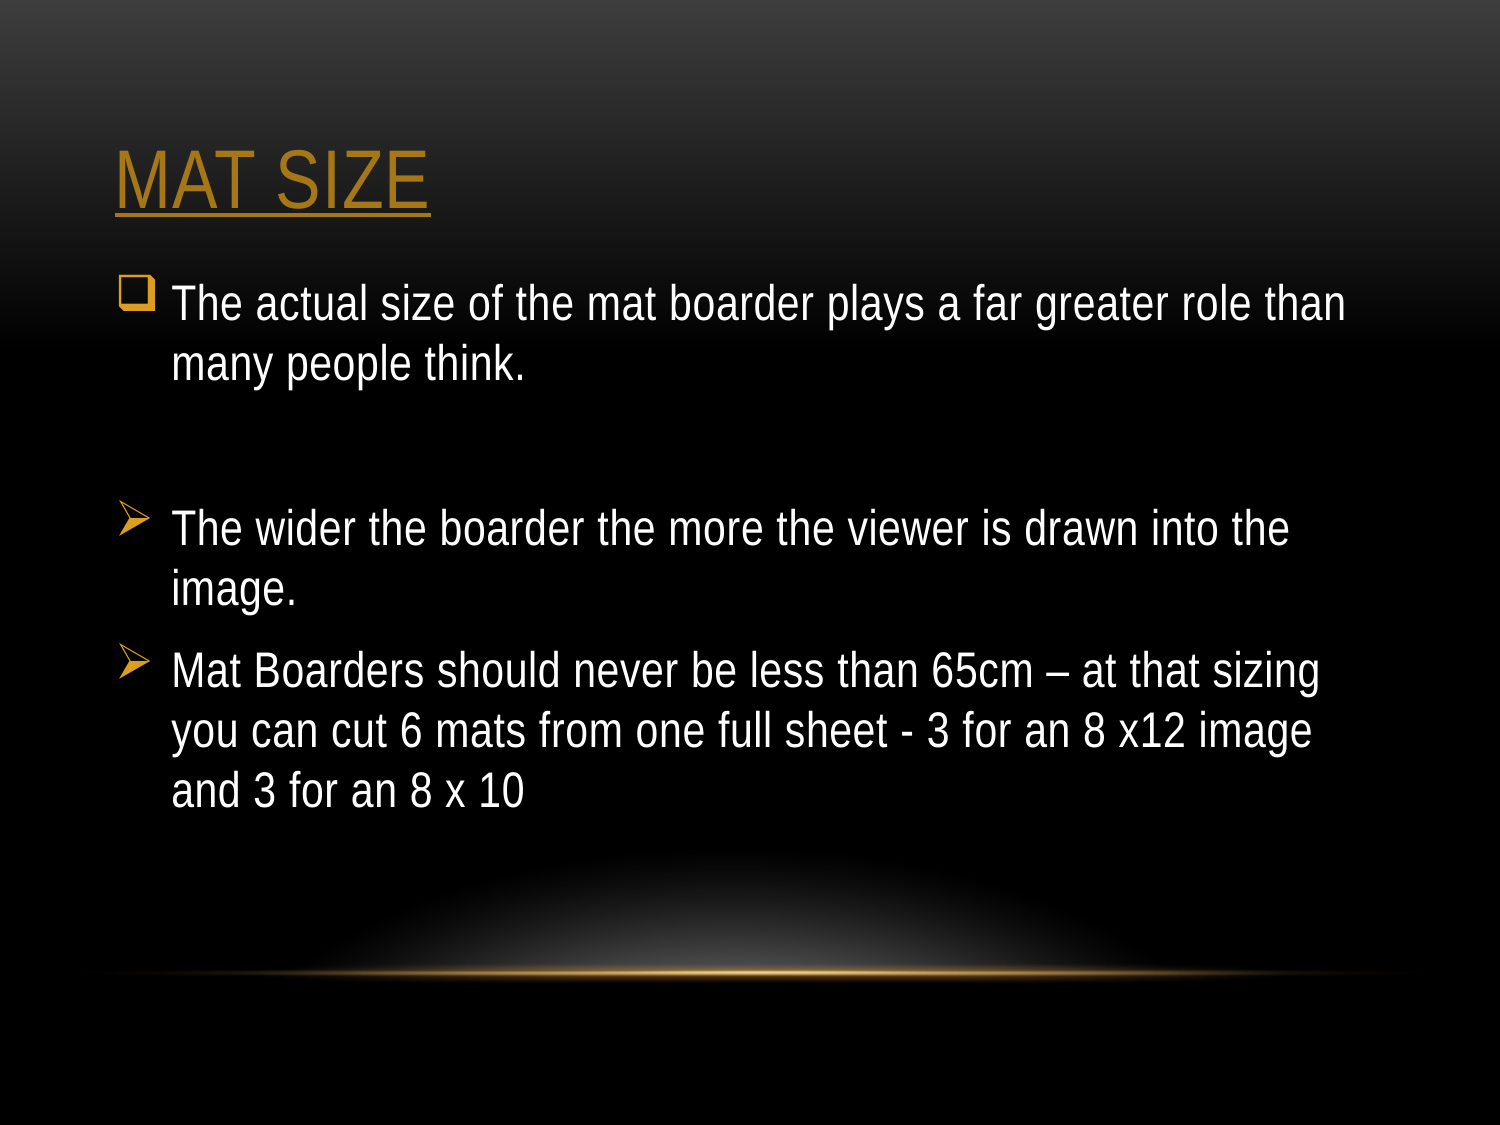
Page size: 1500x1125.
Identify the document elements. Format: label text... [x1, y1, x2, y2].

title Mat Size [99, 45, 1400, 233]
list The actual size of the mat boarder plays a far greater role than many people think. The wider the boarder the more the viewer is drawn into the image. Mat Boarders should never be less than 65cm – at that sizing you can cut 6 mats from one full sheet - 3 for an 8 x12 image and 3 for an 8 x 10 [99, 262, 1400, 938]
picture [0, 0, 1500, 1125]
